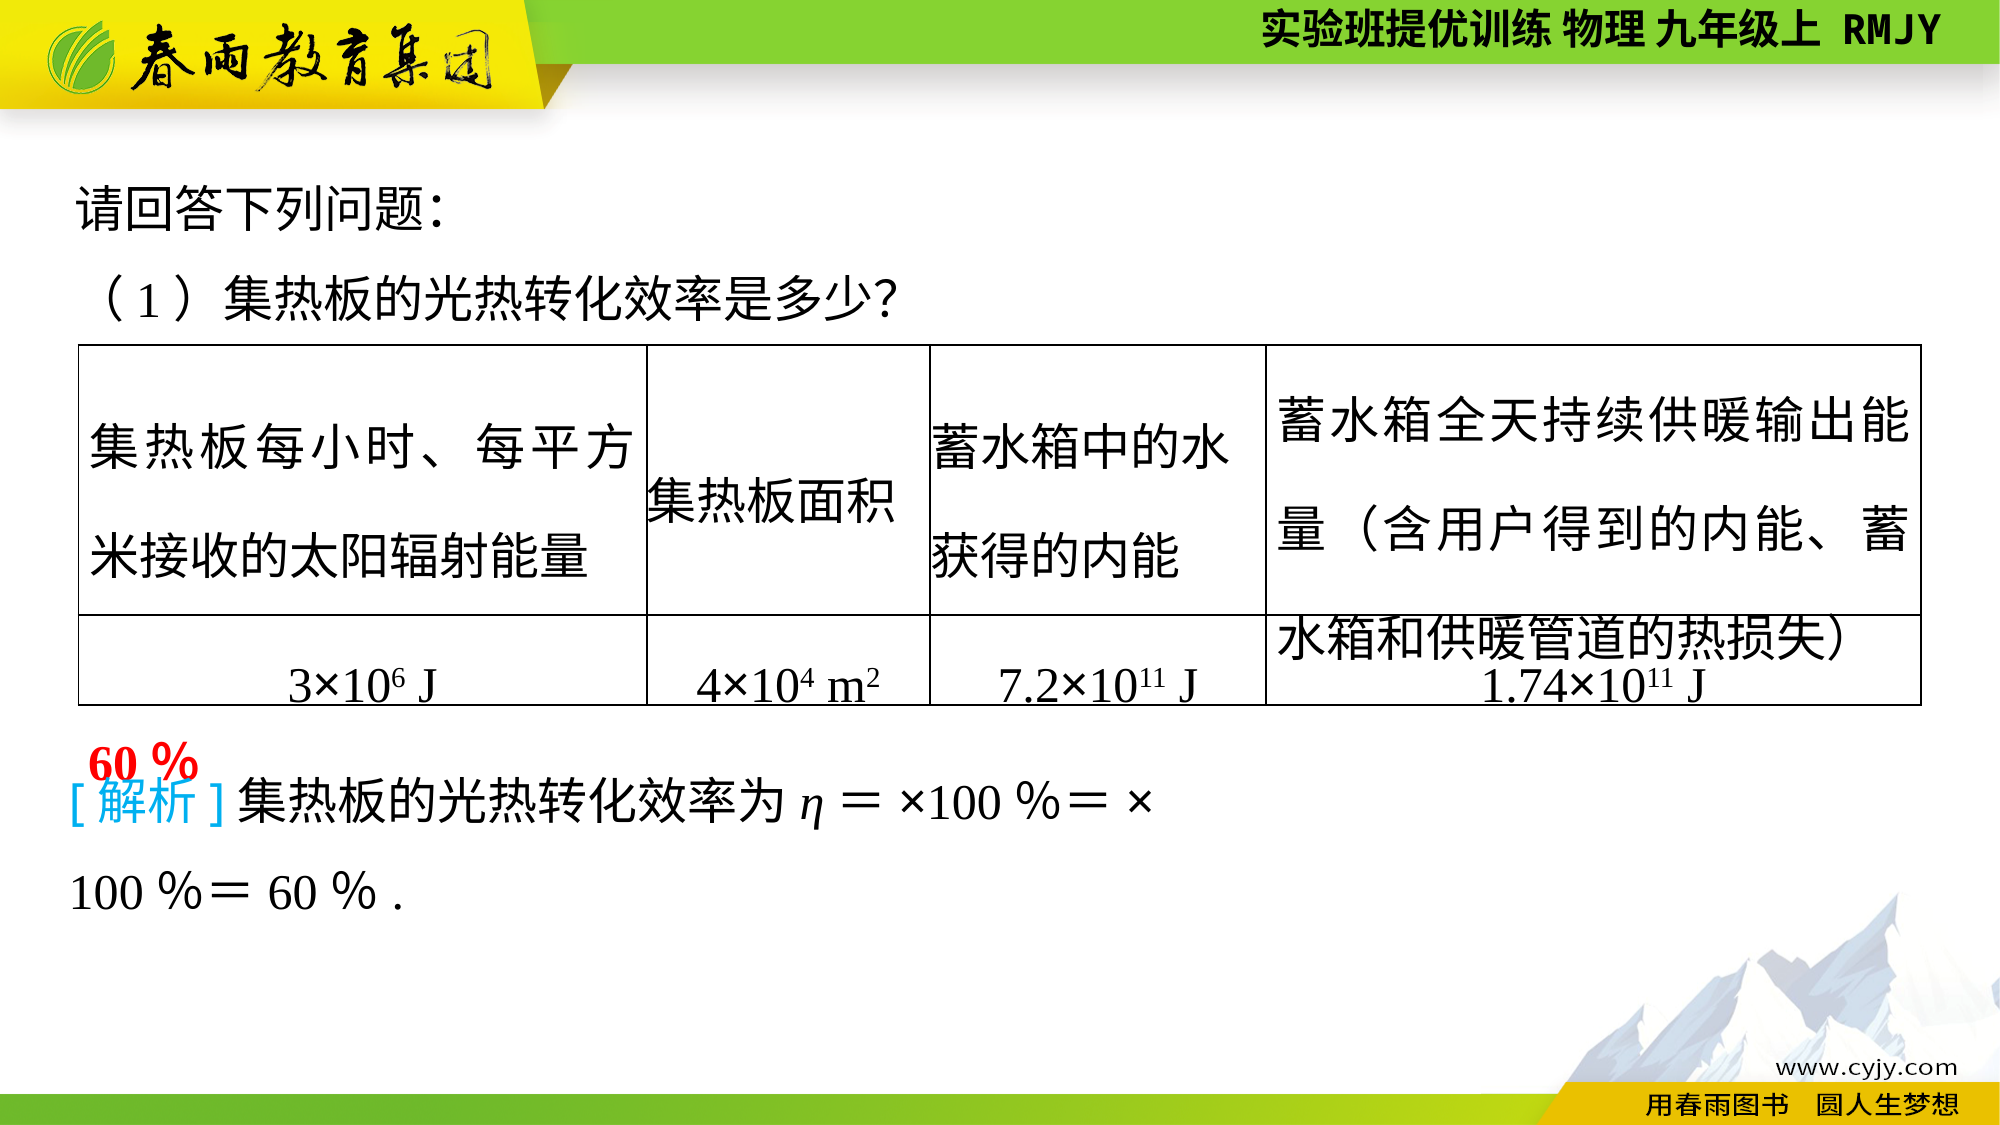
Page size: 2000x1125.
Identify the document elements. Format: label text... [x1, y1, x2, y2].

table_header 蓄水箱全天持续供暖输出能量（含用户得到的内能、蓄水箱和供暖管道的热损失） [1267, 346, 1920, 614]
picture [0, 0, 2000, 1125]
text_box 60％ [73, 722, 215, 798]
table_header 集热板每小时、每平方米接收的太阳辐射能量 [79, 346, 646, 614]
table_header 集热板面积 [648, 346, 929, 614]
table_cell 3×106 J [79, 616, 646, 704]
table_cell 4×104 m2 [648, 616, 929, 704]
table_header 蓄水箱中的水 获得的内能 [931, 346, 1265, 614]
table_cell 7.2×1011 J [931, 616, 1265, 704]
list 请回答下列问题： （1）集热板的光热转化效率是多少？ [59, 139, 1944, 325]
table_cell 1.74×1011 J [1267, 616, 1920, 704]
